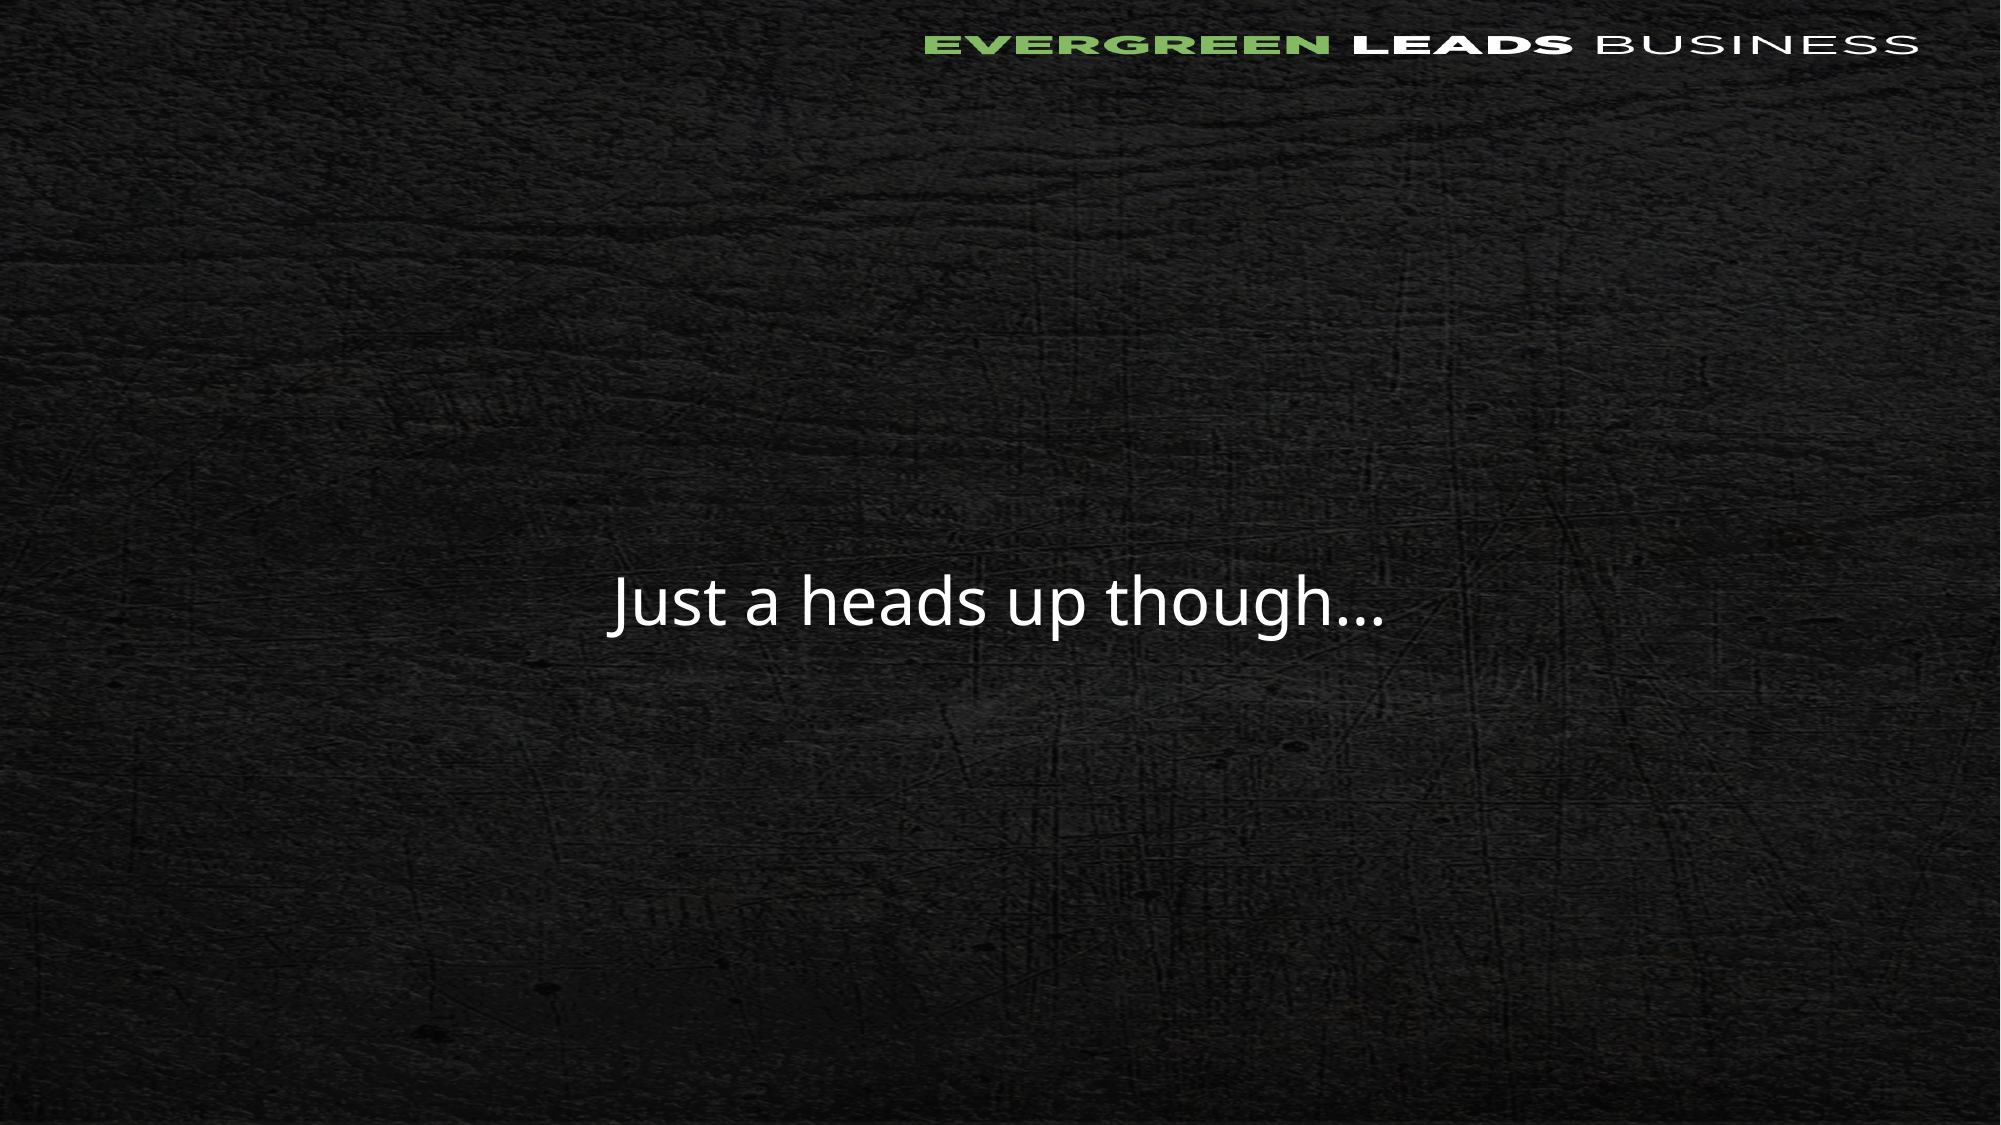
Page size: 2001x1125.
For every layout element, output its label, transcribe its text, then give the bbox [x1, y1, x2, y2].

title Just a heads up though… [249, 477, 1750, 648]
picture [0, 0, 2001, 1125]
